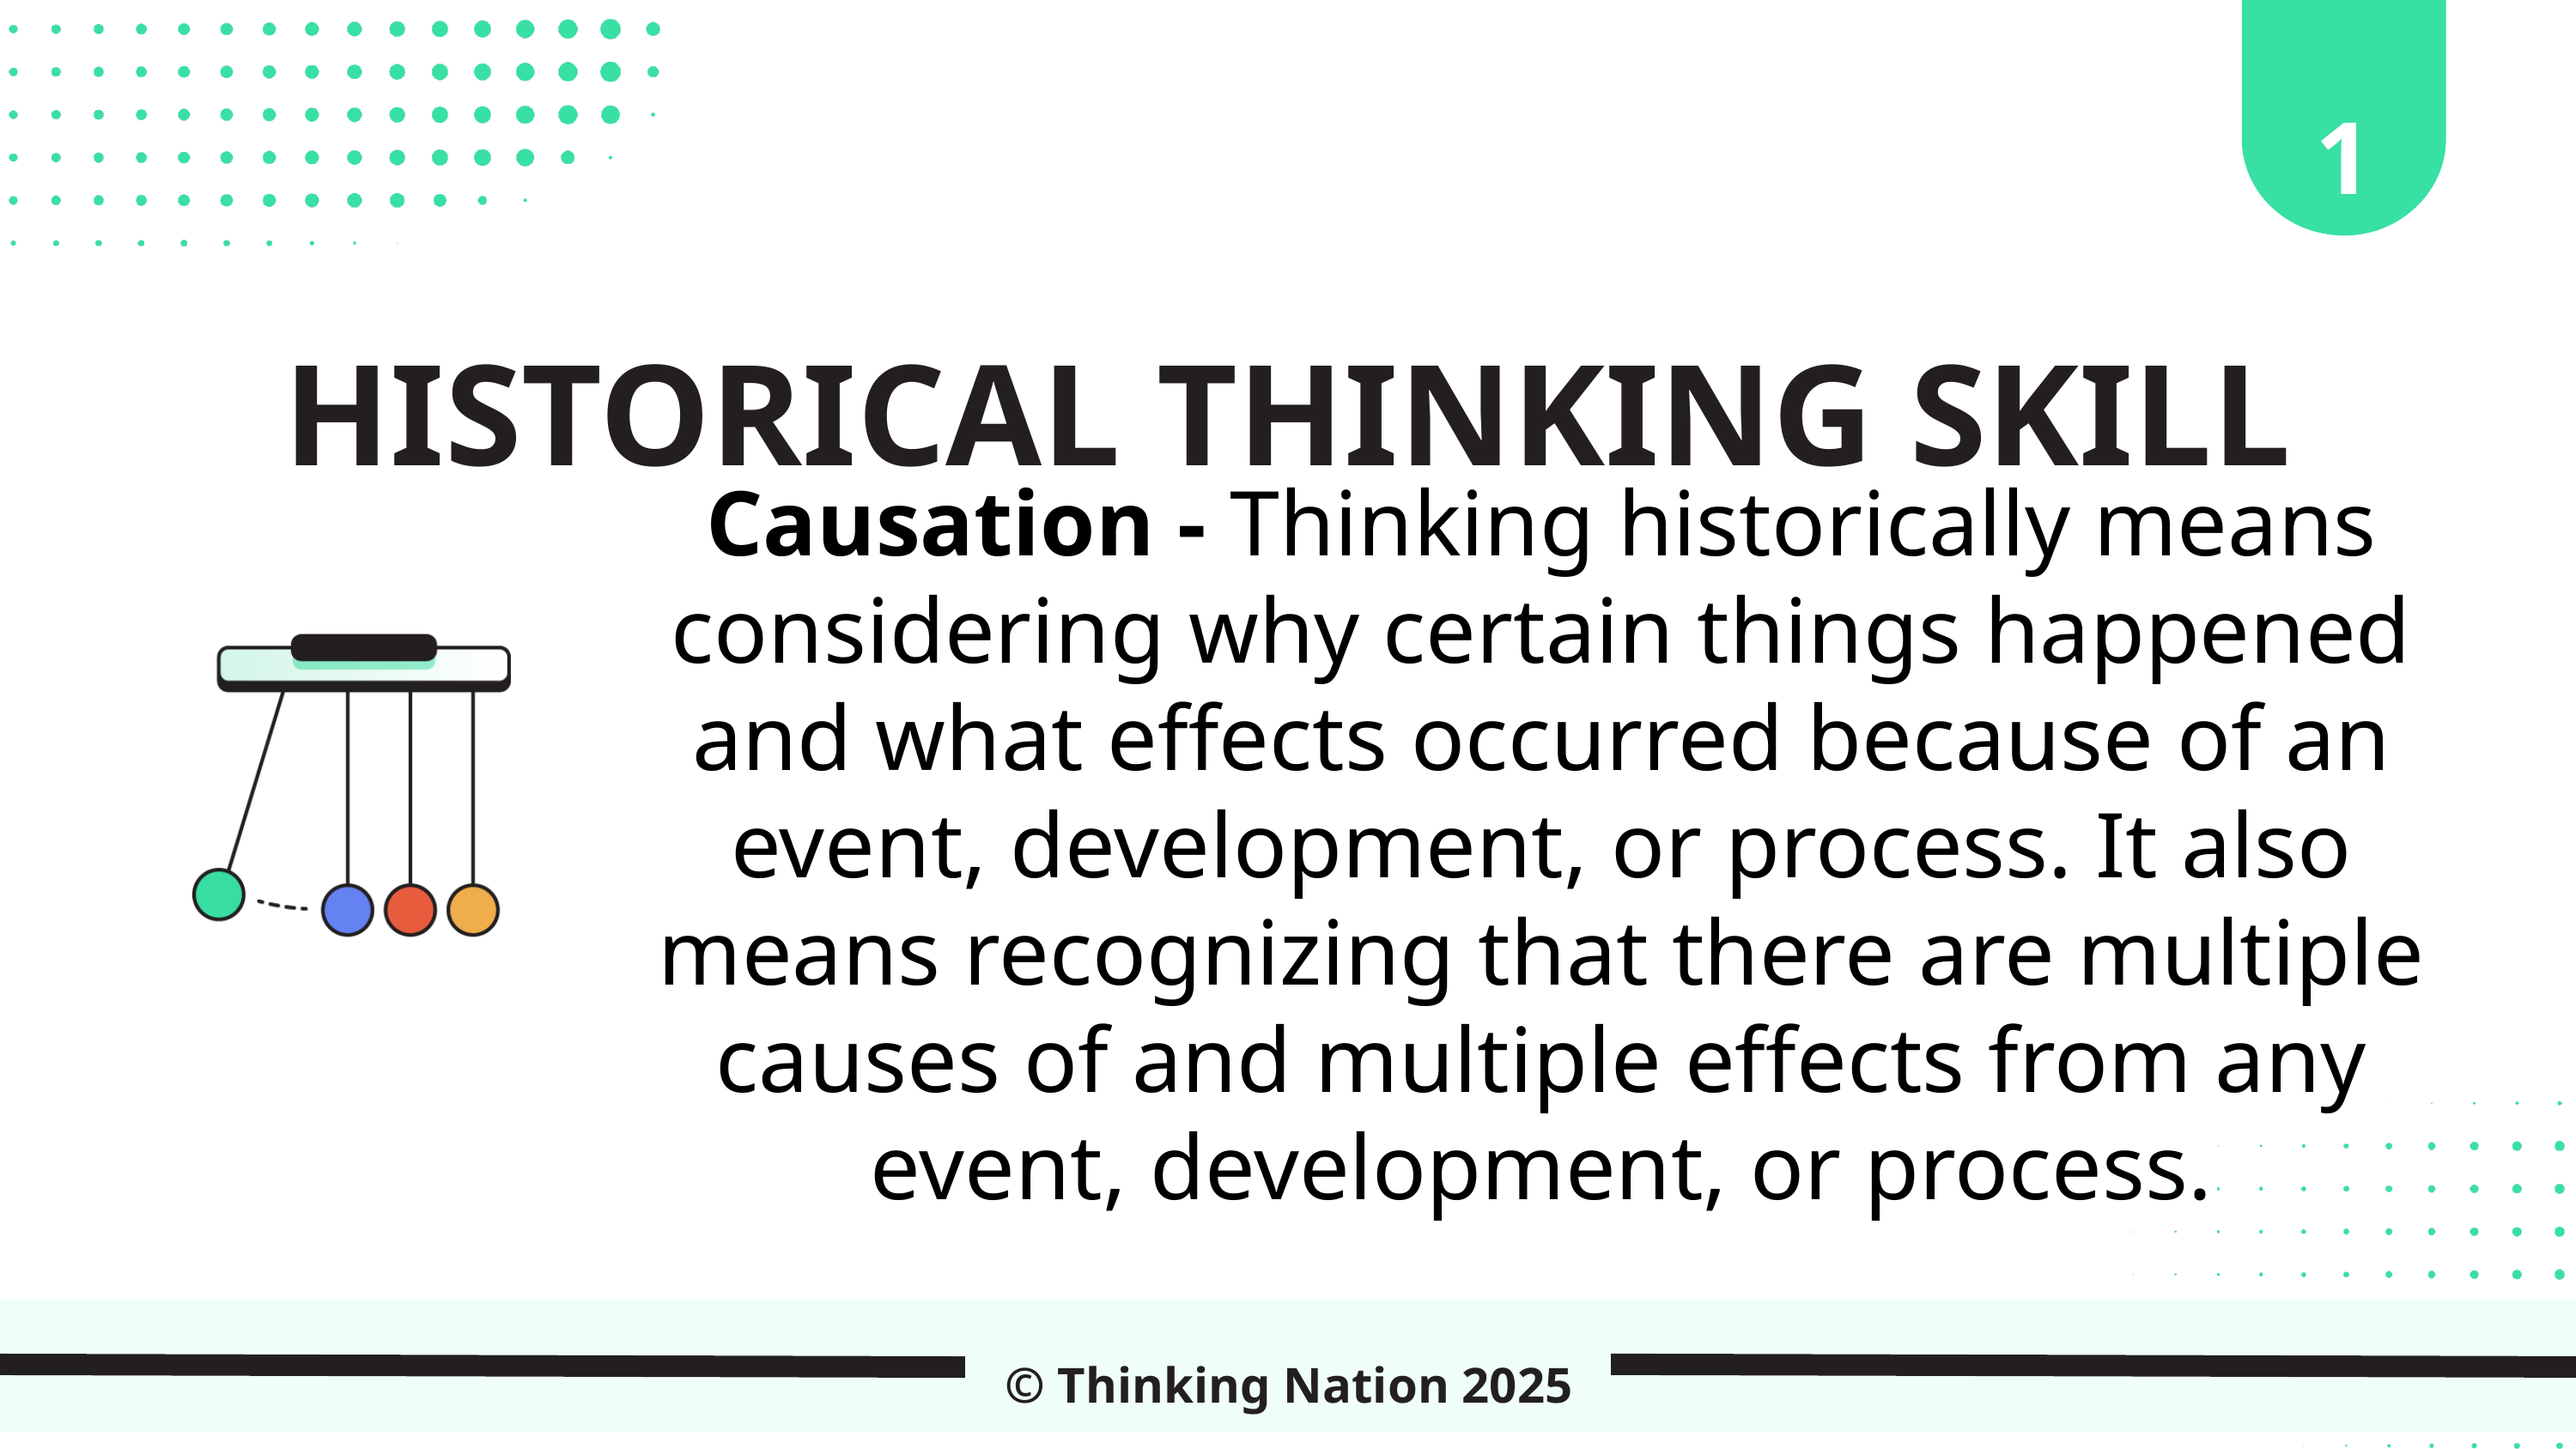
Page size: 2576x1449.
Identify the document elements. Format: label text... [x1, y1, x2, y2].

text_box Causation - Thinking historically means considering why certain things happened and what effects occurred because of an event, development, or process. It also means recognizing that there are multiple causes of and multiple effects from any event, development, or process. [644, 494, 2440, 1218]
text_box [2233, 0, 2455, 236]
text_box [2090, 1441, 2576, 1449]
text_box [2090, 1100, 2576, 1299]
text_box HISTORICAL THINKING SKILL [101, 258, 2475, 494]
text_box [0, 0, 660, 246]
picture [125, 559, 578, 1012]
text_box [0, 1299, 2576, 1433]
